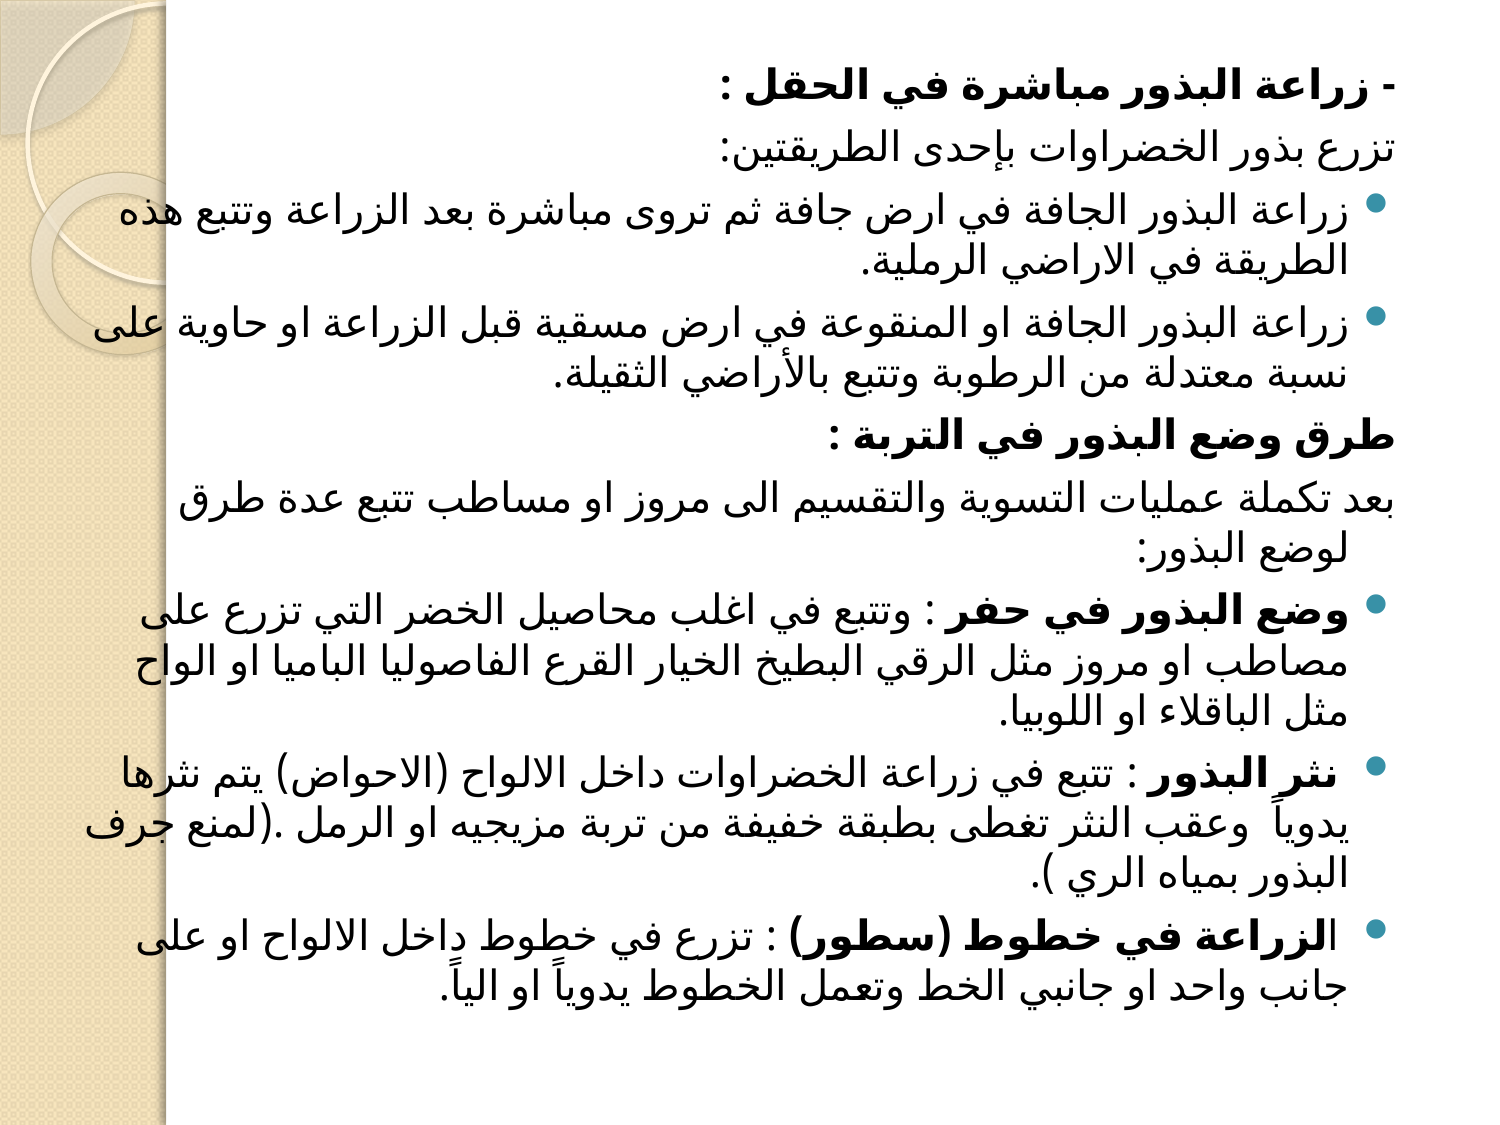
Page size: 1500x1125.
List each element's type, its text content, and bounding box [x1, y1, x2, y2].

title [235, 45, 1466, 233]
list - زراعة البذور مباشرة في الحقل : تزرع بذور الخضراوات بإحدى الطريقتين: زراعة البذور الجافة في ارض جافة ثم تروى مباشرة بعد الزراعة وتتبع هذه الطريقة في الاراضي الرملية. زراعة البذور الجافة او المنقوعة في ارض مسقية قبل الزراعة او حاوية على نسبة معتدلة من الرطوبة وتتبع بالأراضي الثقيلة. طرق وضع البذور في التربة : بعد تكملة عمليات التسوية والتقسيم الى مروز او مساطب تتبع عدة طرق لوضع البذور: وضع البذور في حفر : وتتبع في اغلب محاصيل الخضر التي تزرع على مصاطب او مروز مثل الرقي البطيخ الخيار القرع الفاصوليا الباميا او الواح مثل الباقلاء او اللوبيا. نثر البذور : تتبع في زراعة الخضراوات داخل الالواح (الاحواض) يتم نثرها يدوياً وعقب النثر تغطى بطبقة خفيفة من تربة مزيجيه او الرمل .(لمنع جرف البذور بمياه الري ). الزراعة في خطوط (سطور) : تزرع في خطوط داخل الالواح او على جانب واحد او جانبي الخط وتعمل الخطوط يدوياً او الياً. [62, 50, 1425, 1075]
